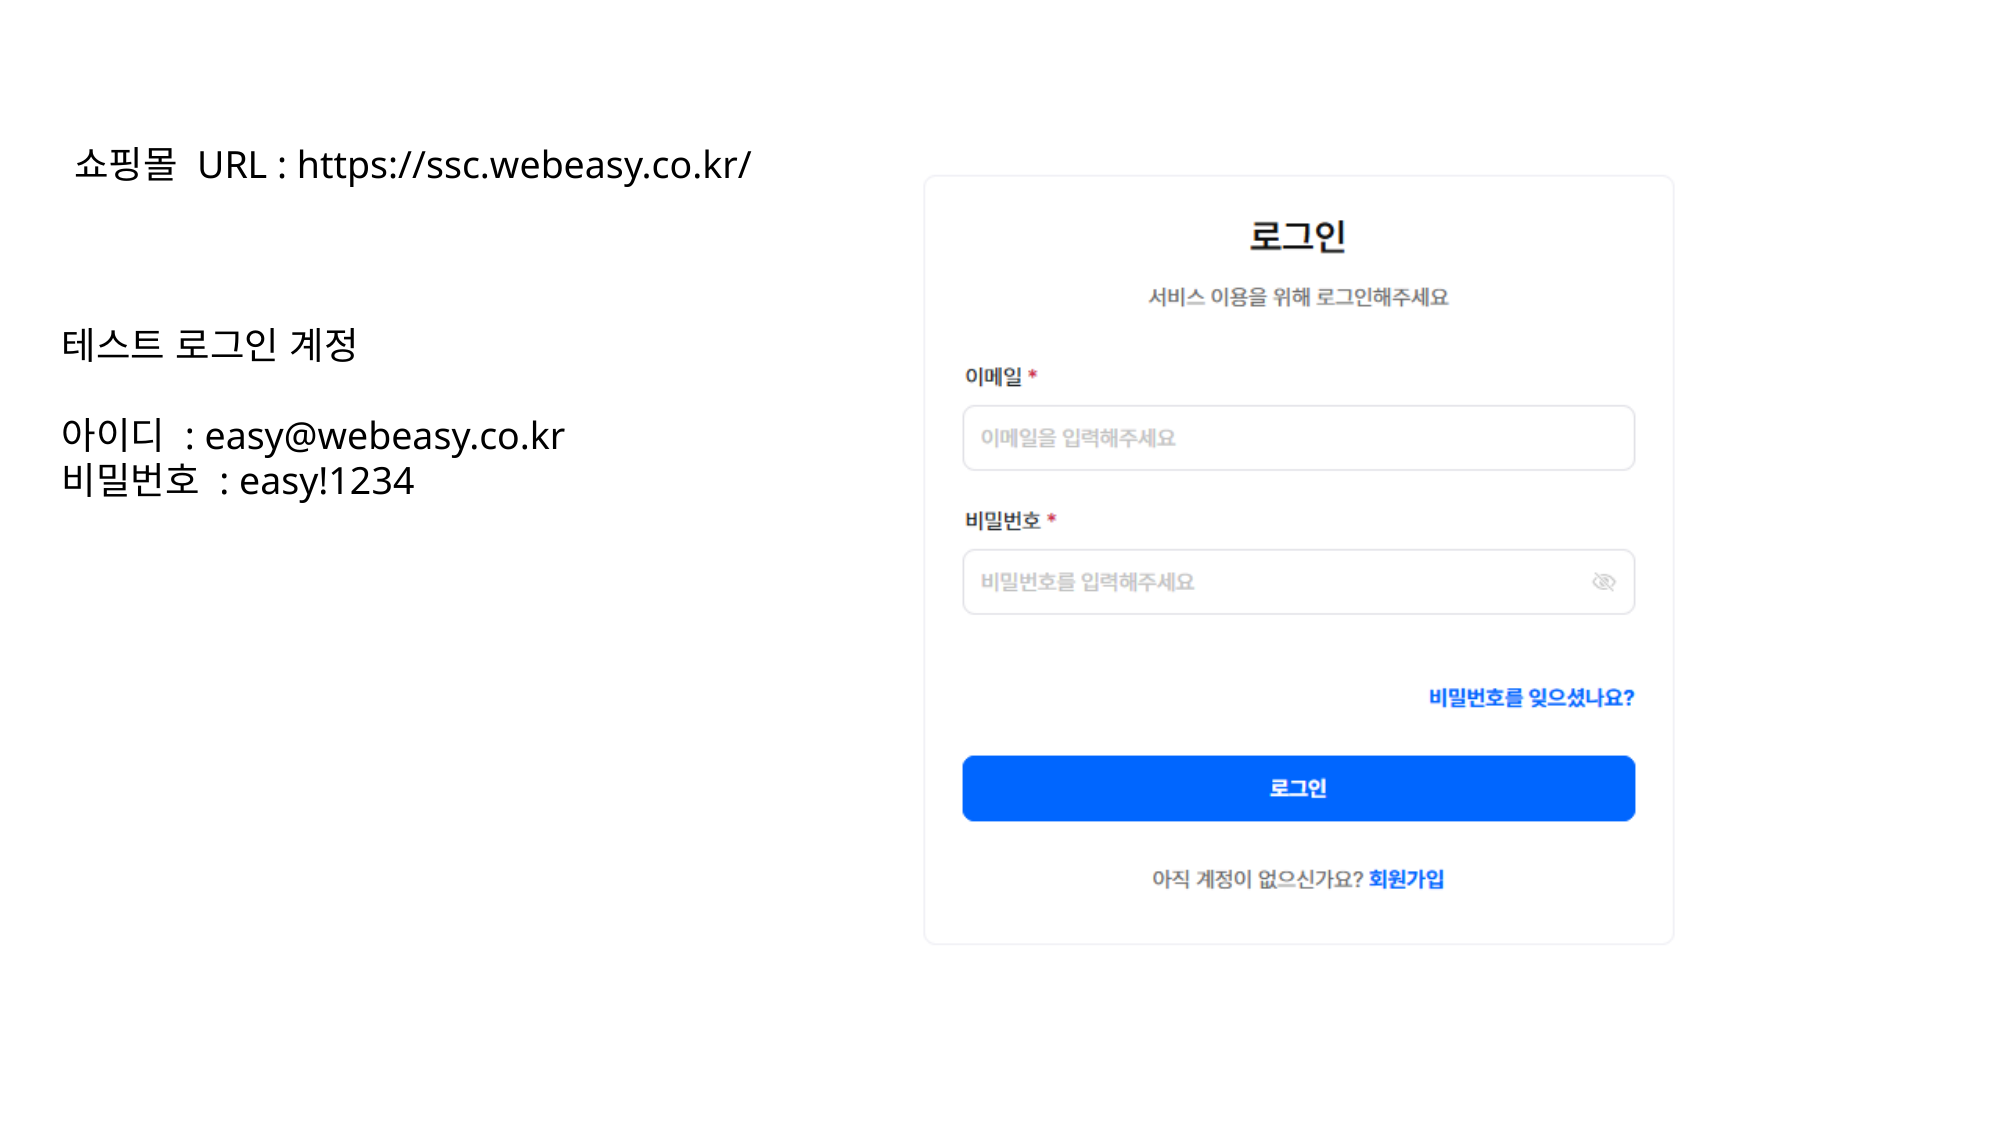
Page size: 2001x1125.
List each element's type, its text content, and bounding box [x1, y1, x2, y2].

text_box 테스트 로그인 계정 아이디 : easy@webeasy.co.kr 비밀번호 : easy!1234 [47, 314, 581, 510]
picture [869, 133, 1728, 1011]
text_box 쇼핑몰 URL : https://ssc.webeasy.co.kr/ [59, 133, 768, 194]
